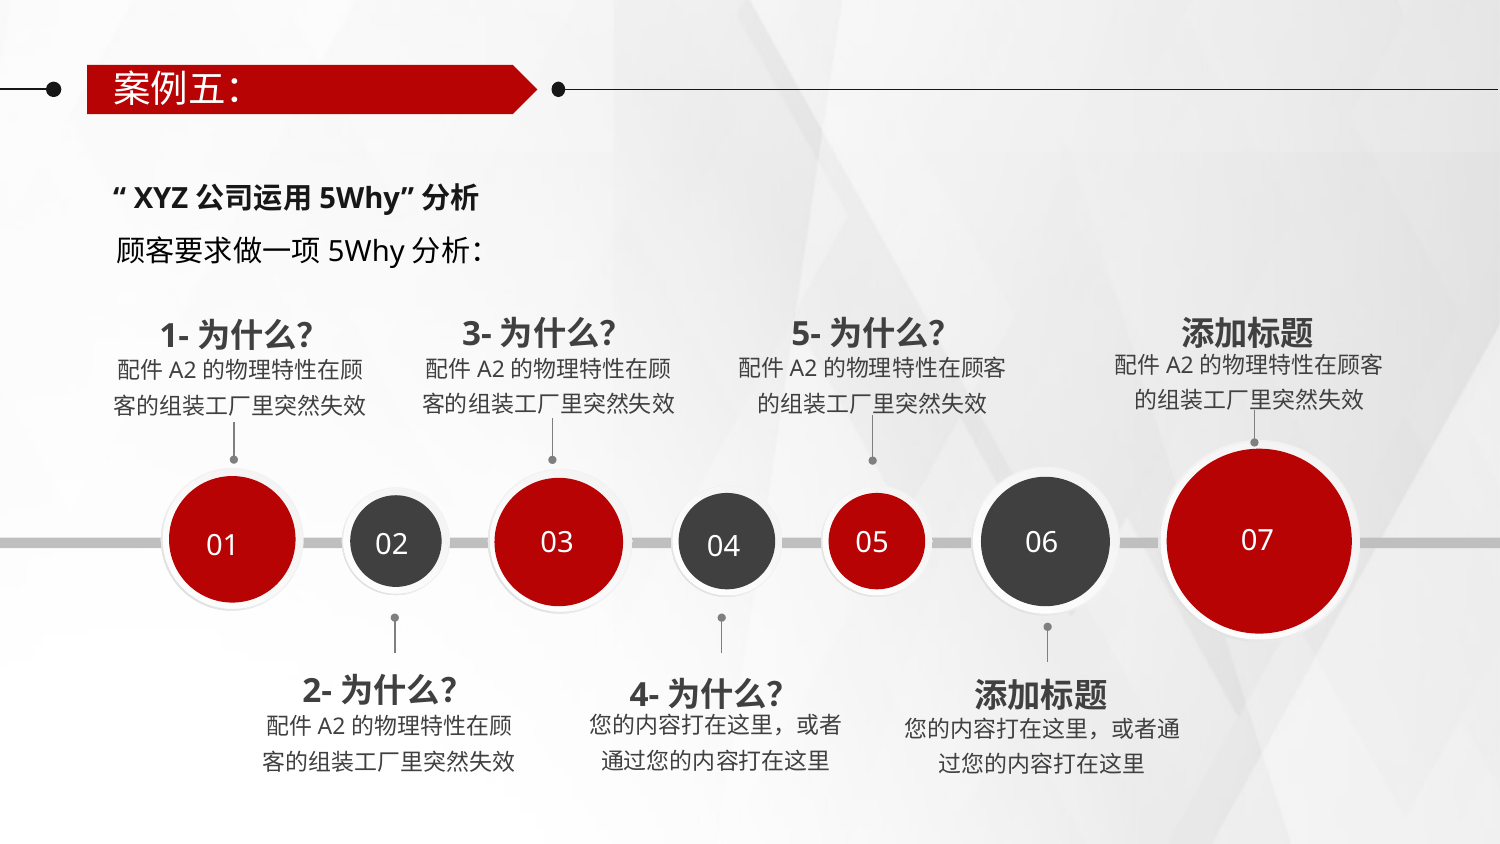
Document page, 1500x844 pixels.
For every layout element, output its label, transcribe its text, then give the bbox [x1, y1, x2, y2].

text_box [85, 62, 98, 117]
text_box [462, 537, 482, 549]
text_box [341, 486, 458, 596]
text_box [1135, 537, 1152, 549]
text_box 顾客要求做一项5Why分析： [101, 214, 1464, 275]
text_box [237, 617, 541, 783]
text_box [1157, 452, 1361, 643]
text_box [638, 537, 665, 549]
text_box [820, 485, 957, 598]
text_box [970, 466, 1130, 616]
text_box [794, 537, 815, 549]
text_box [714, 291, 1031, 461]
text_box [553, 83, 1499, 96]
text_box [873, 626, 1211, 786]
text_box [1365, 537, 1500, 549]
text_box “ XYZ公司运用5Why”分析 [98, 154, 1081, 222]
text_box 案例五： [98, 57, 538, 118]
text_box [160, 469, 304, 611]
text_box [85, 293, 393, 460]
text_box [396, 291, 702, 461]
text_box [308, 537, 336, 549]
text_box [0, 537, 155, 549]
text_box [23, 59, 36, 120]
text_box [563, 617, 869, 782]
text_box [487, 469, 633, 614]
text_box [670, 485, 790, 598]
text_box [1089, 291, 1409, 443]
